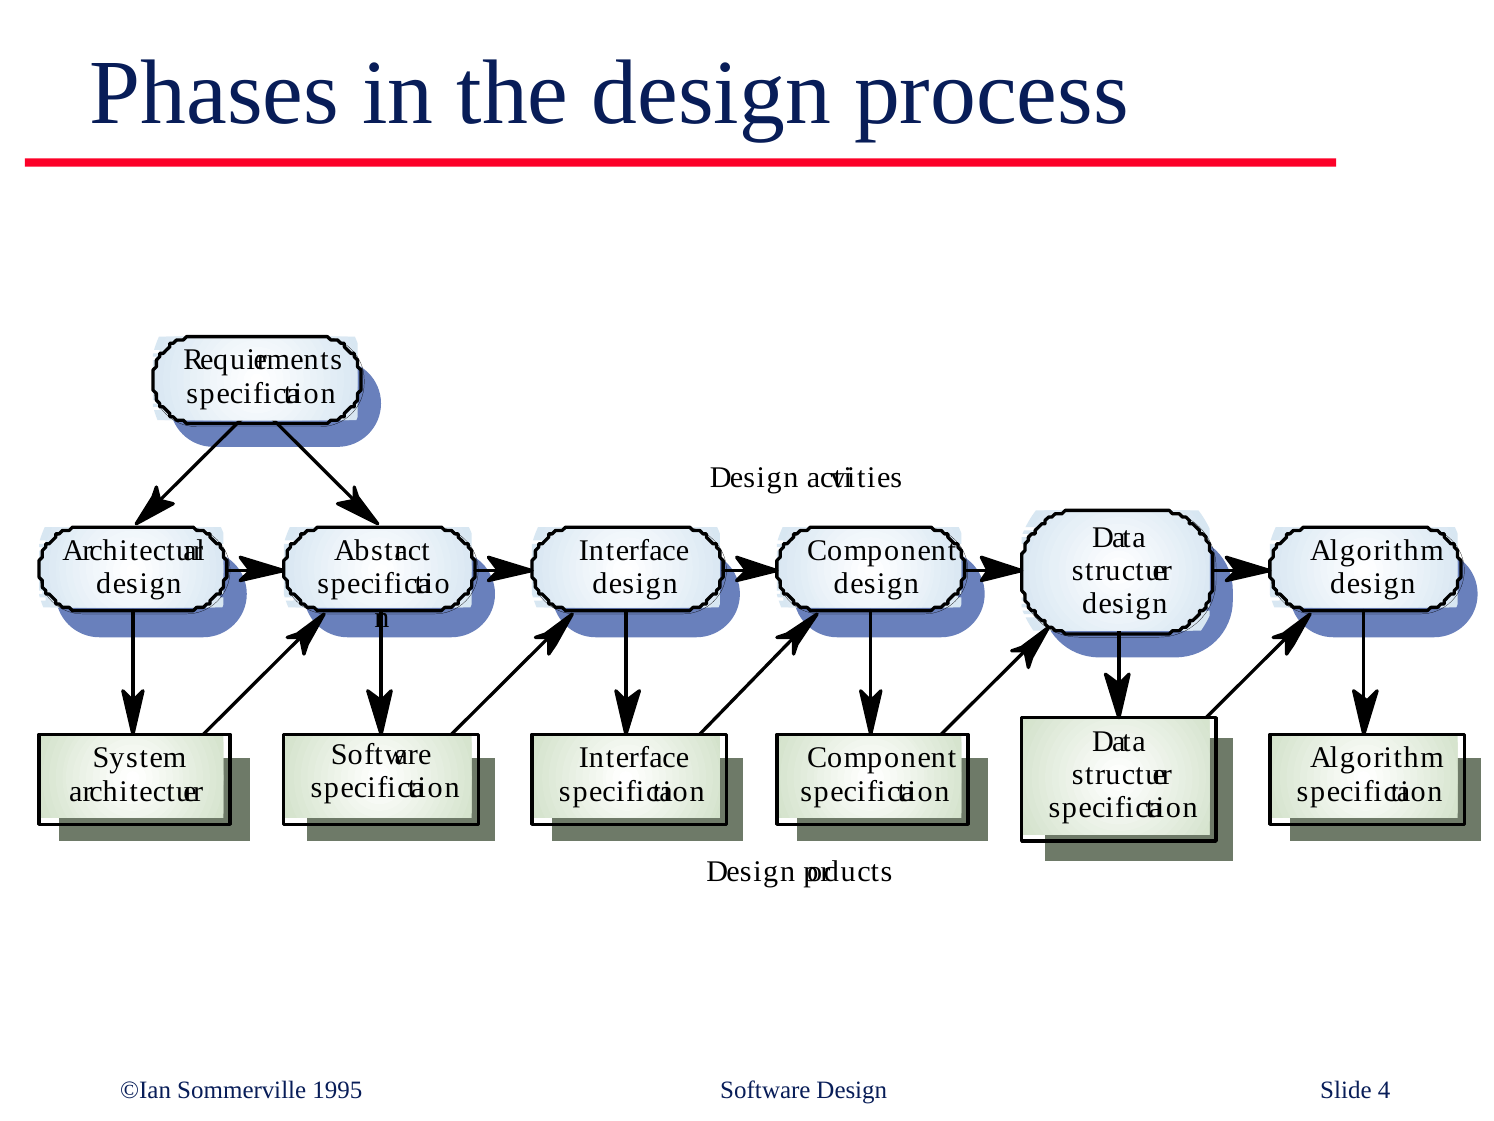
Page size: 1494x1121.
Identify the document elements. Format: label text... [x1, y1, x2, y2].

picture [32, 332, 1485, 902]
title Phases in the design process [75, 37, 1350, 150]
